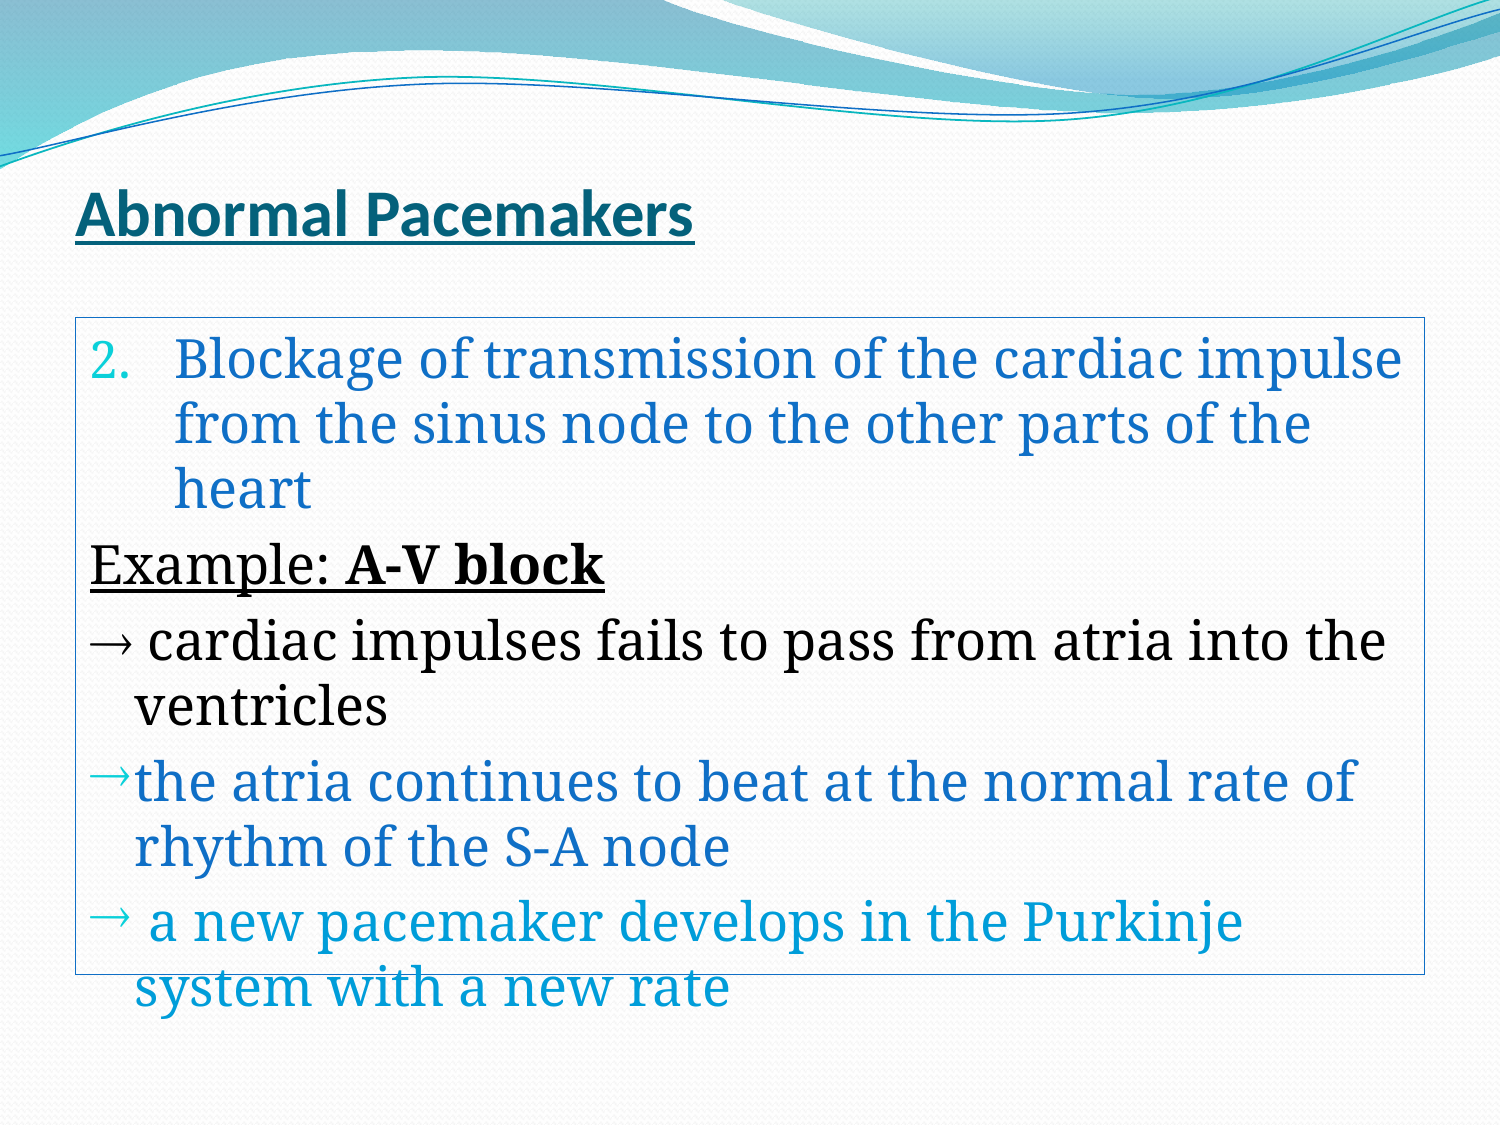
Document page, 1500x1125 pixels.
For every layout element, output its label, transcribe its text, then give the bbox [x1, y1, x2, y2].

list Blockage of transmission of the cardiac impulse from the sinus node to the other parts of the heart Example: A-V block  cardiac impulses fails to pass from atria into the ventricles the atria continues to beat at the normal rate of rhythm of the S-A node a new pacemaker develops in the Purkinje system with a new rate [75, 317, 1425, 975]
title Abnormal Pacemakers [75, 62, 1425, 250]
